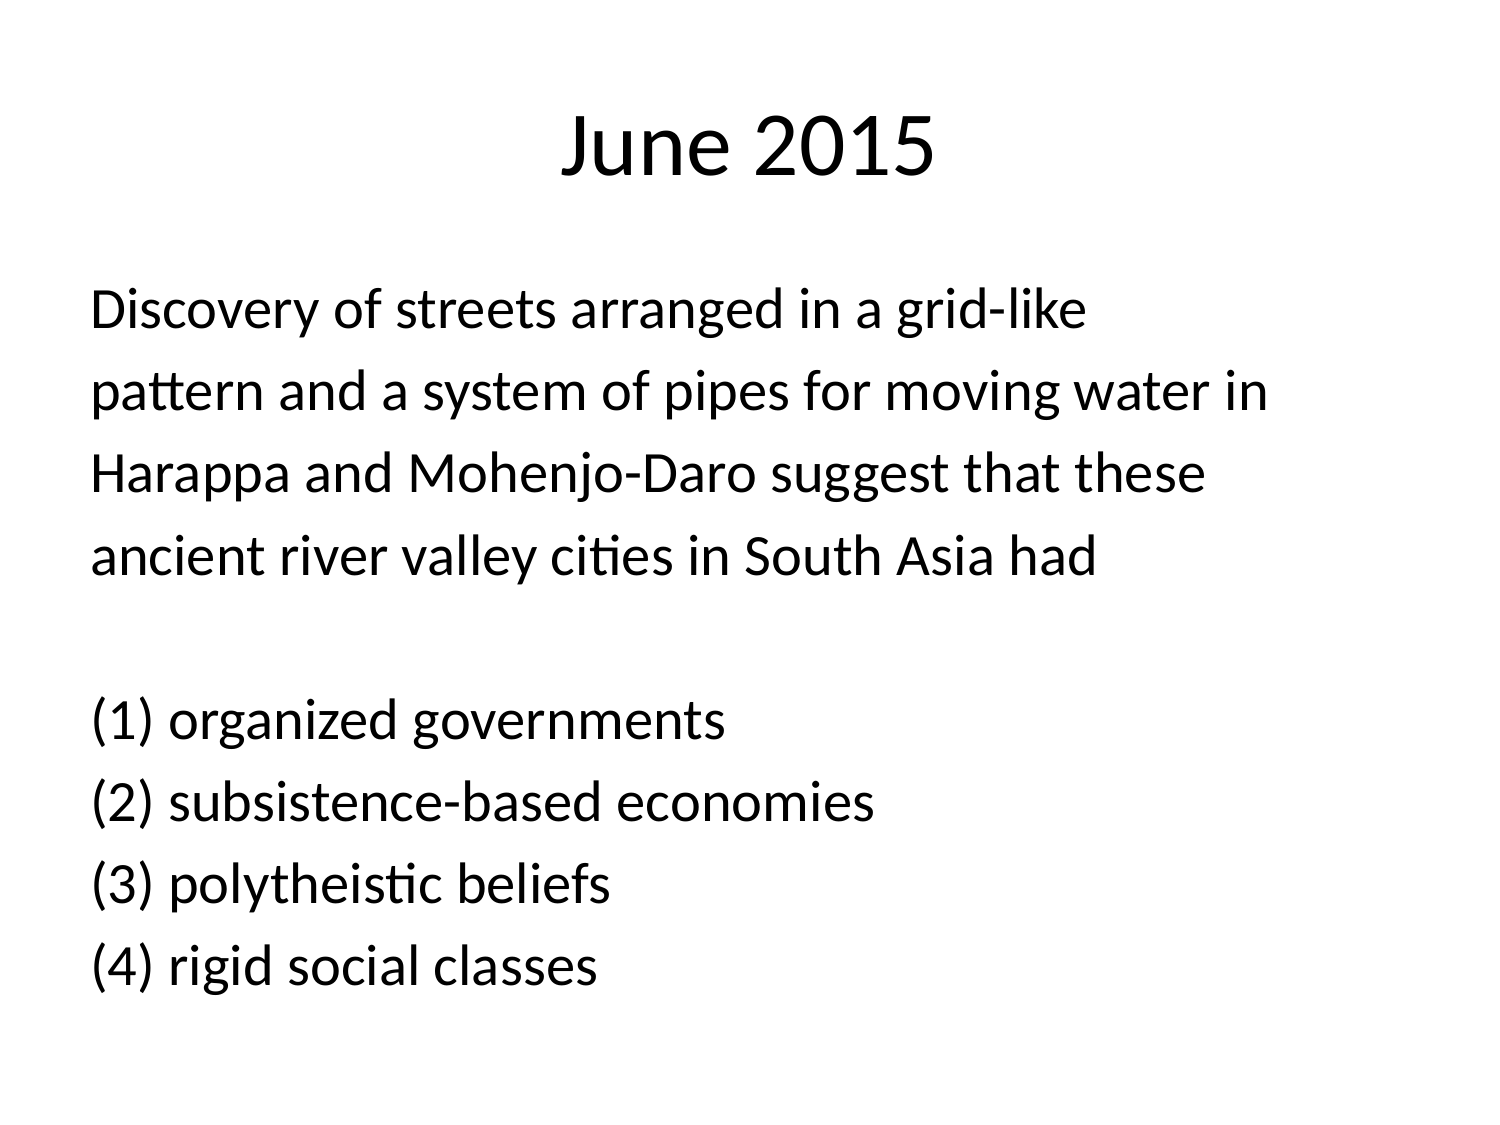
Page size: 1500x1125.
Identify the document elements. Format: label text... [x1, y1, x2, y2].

title June 2015 [75, 45, 1425, 233]
list Discovery of streets arranged in a grid-like pattern and a system of pipes for moving water in Harappa and Mohenjo-Daro suggest that these ancient river valley cities in South Asia had (1) organized governments (2) subsistence-based economies (3) polytheistic beliefs (4) rigid social classes [75, 262, 1425, 1005]
